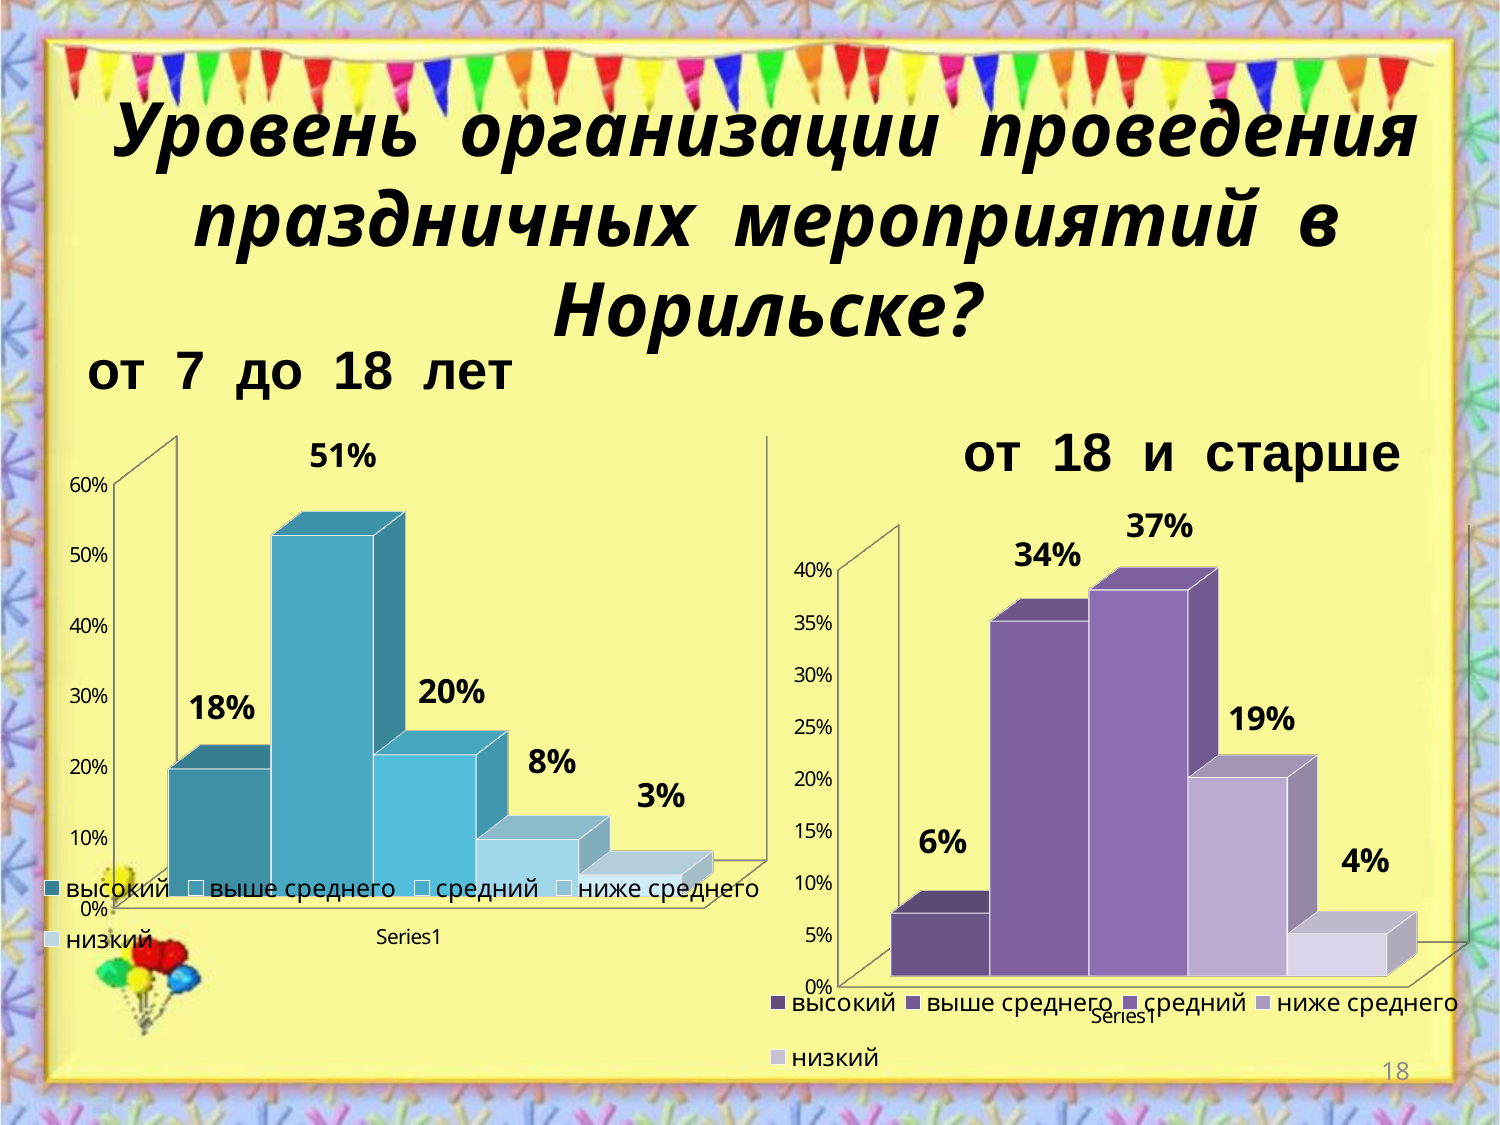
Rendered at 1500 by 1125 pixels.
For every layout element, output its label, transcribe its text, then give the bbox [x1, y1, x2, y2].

chart [34, 421, 1472, 1096]
text_box от 7 до 18 лет [72, 328, 530, 408]
text_box от 18 и старше [949, 410, 1418, 490]
title Уровень организации проведения праздничных мероприятий в Норильске? [34, 93, 1500, 341]
picture [0, 1, 1500, 1125]
